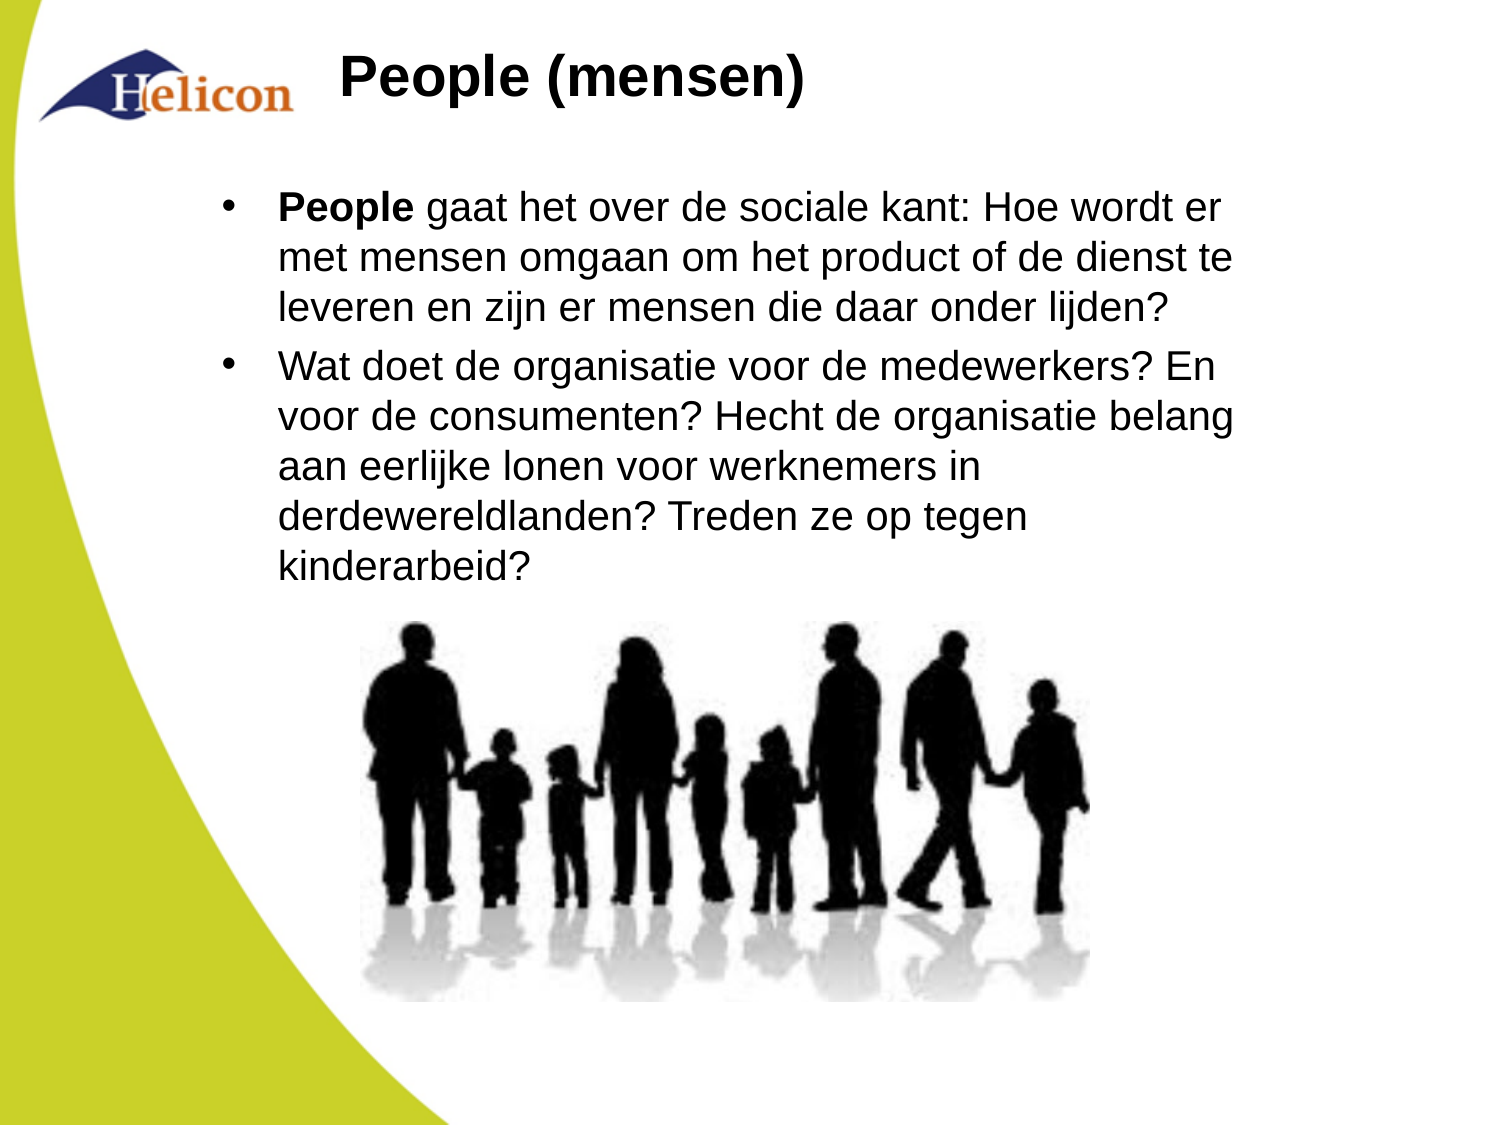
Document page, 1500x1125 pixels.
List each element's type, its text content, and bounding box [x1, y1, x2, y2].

title People (mensen) [324, 54, 1415, 161]
picture [0, 0, 1500, 1125]
list People gaat het over de sociale kant: Hoe wordt er met mensen omgaan om het product of de dienst te leveren en zijn er mensen die daar onder lijden? Wat doet de organisatie voor de medewerkers? En voor de consumenten? Hecht de organisatie belang aan eerlijke lonen voor werknemers in derdewereldlanden? Treden ze op tegen kinderarbeid? [206, 172, 1296, 740]
